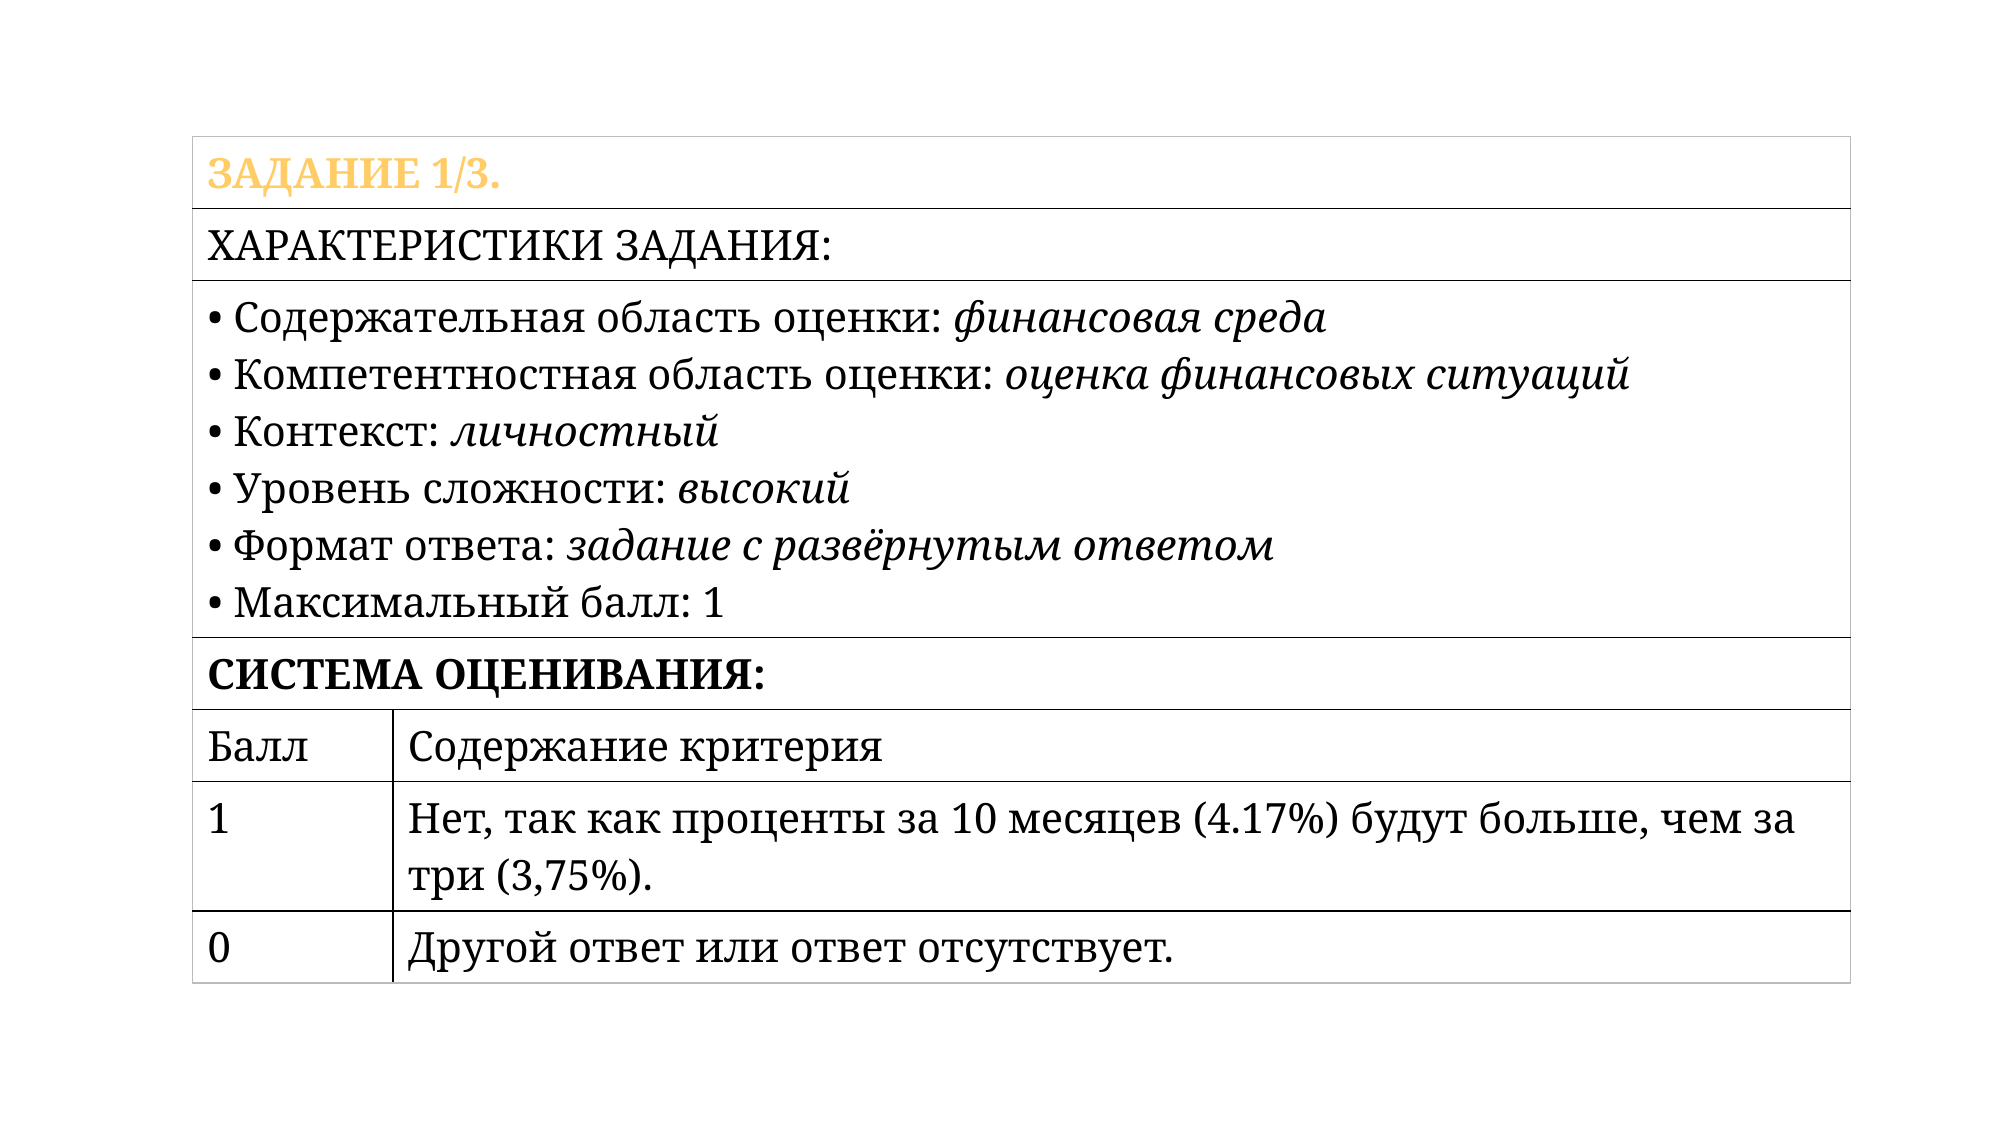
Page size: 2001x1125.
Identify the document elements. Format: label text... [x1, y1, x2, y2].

table_cell Нет, так как проценты за 10 месяцев (4.17%) будут больше, чем за три (3,75%). [394, 782, 1850, 910]
table_cell • Содержательная область оценки: финансовая среда • Компетентностная область оценки: оценка финансовых ситуаций • Контекст: личностный • Уровень сложности: высокий • Формат ответа: задание с развёрнутым ответом • Максимальный балл: 1 [193, 281, 1850, 637]
table_cell 0 [193, 912, 392, 982]
table_cell 1 [193, 782, 392, 910]
table_cell Содержание критерия [394, 710, 1850, 781]
table_cell Балл [193, 710, 392, 781]
table_cell ХАРАКТЕРИСТИКИ ЗАДАНИЯ: [193, 209, 1850, 280]
table_cell СИСТЕМА ОЦЕНИВАНИЯ: [193, 638, 1850, 709]
table_cell Другой ответ или ответ отсутствует. [394, 912, 1850, 982]
table_header ЗАДАНИЕ 1/3. [193, 137, 1850, 208]
